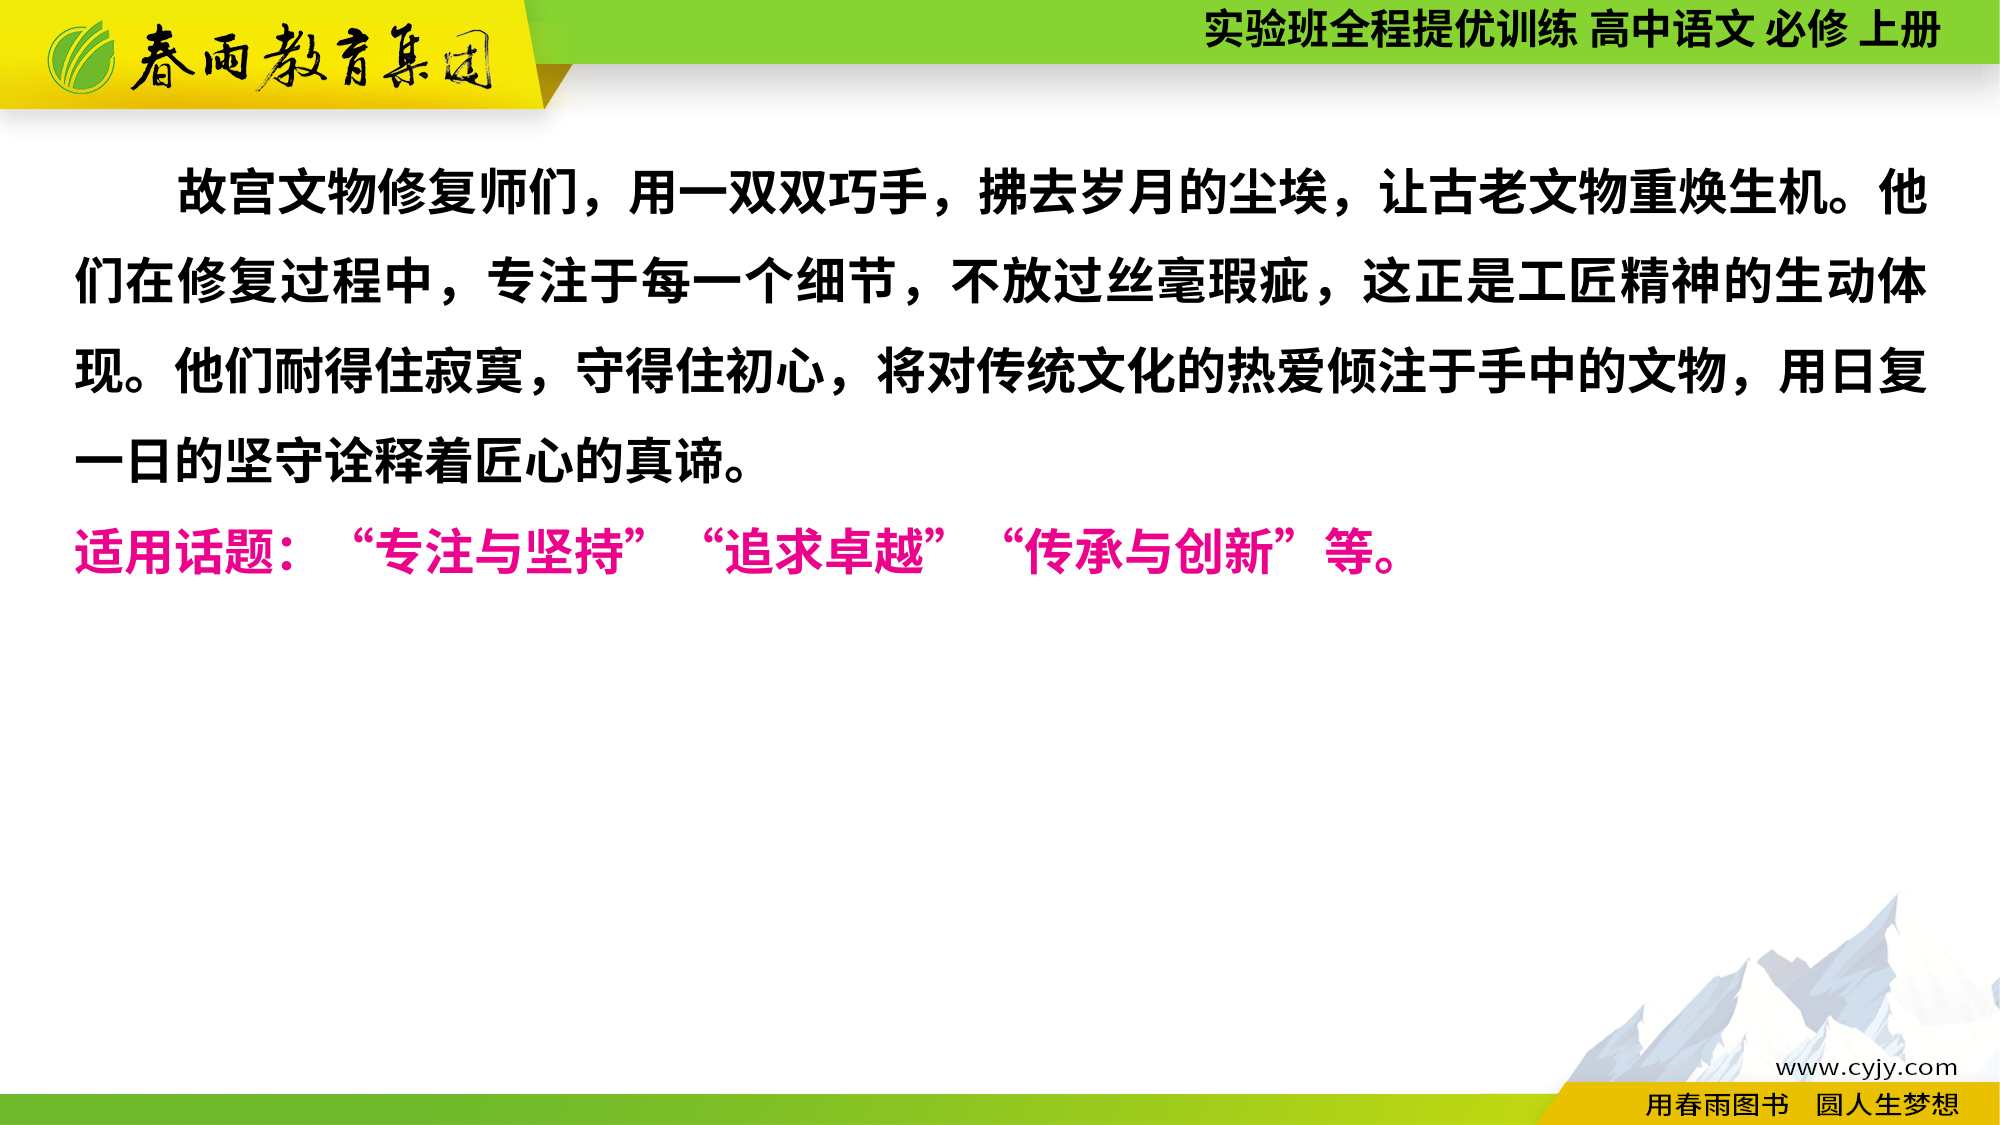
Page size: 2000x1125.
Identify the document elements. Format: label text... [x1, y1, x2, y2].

picture [0, 0, 2000, 1125]
list 故宫文物修复师们，用一双双巧手，拂去岁月的尘埃，让古老文物重焕生机。他们在修复过程中，专注于每一个细节，不放过丝毫瑕疵，这正是工匠精神的生动体现。他们耐得住寂寞，守得住初心，将对传统文化的热爱倾注于手中的文物，用日复一日的坚守诠释着匠心的真谛。 适用话题：“专注与坚持”“追求卓越”“传承与创新”等。 [59, 122, 1944, 592]
